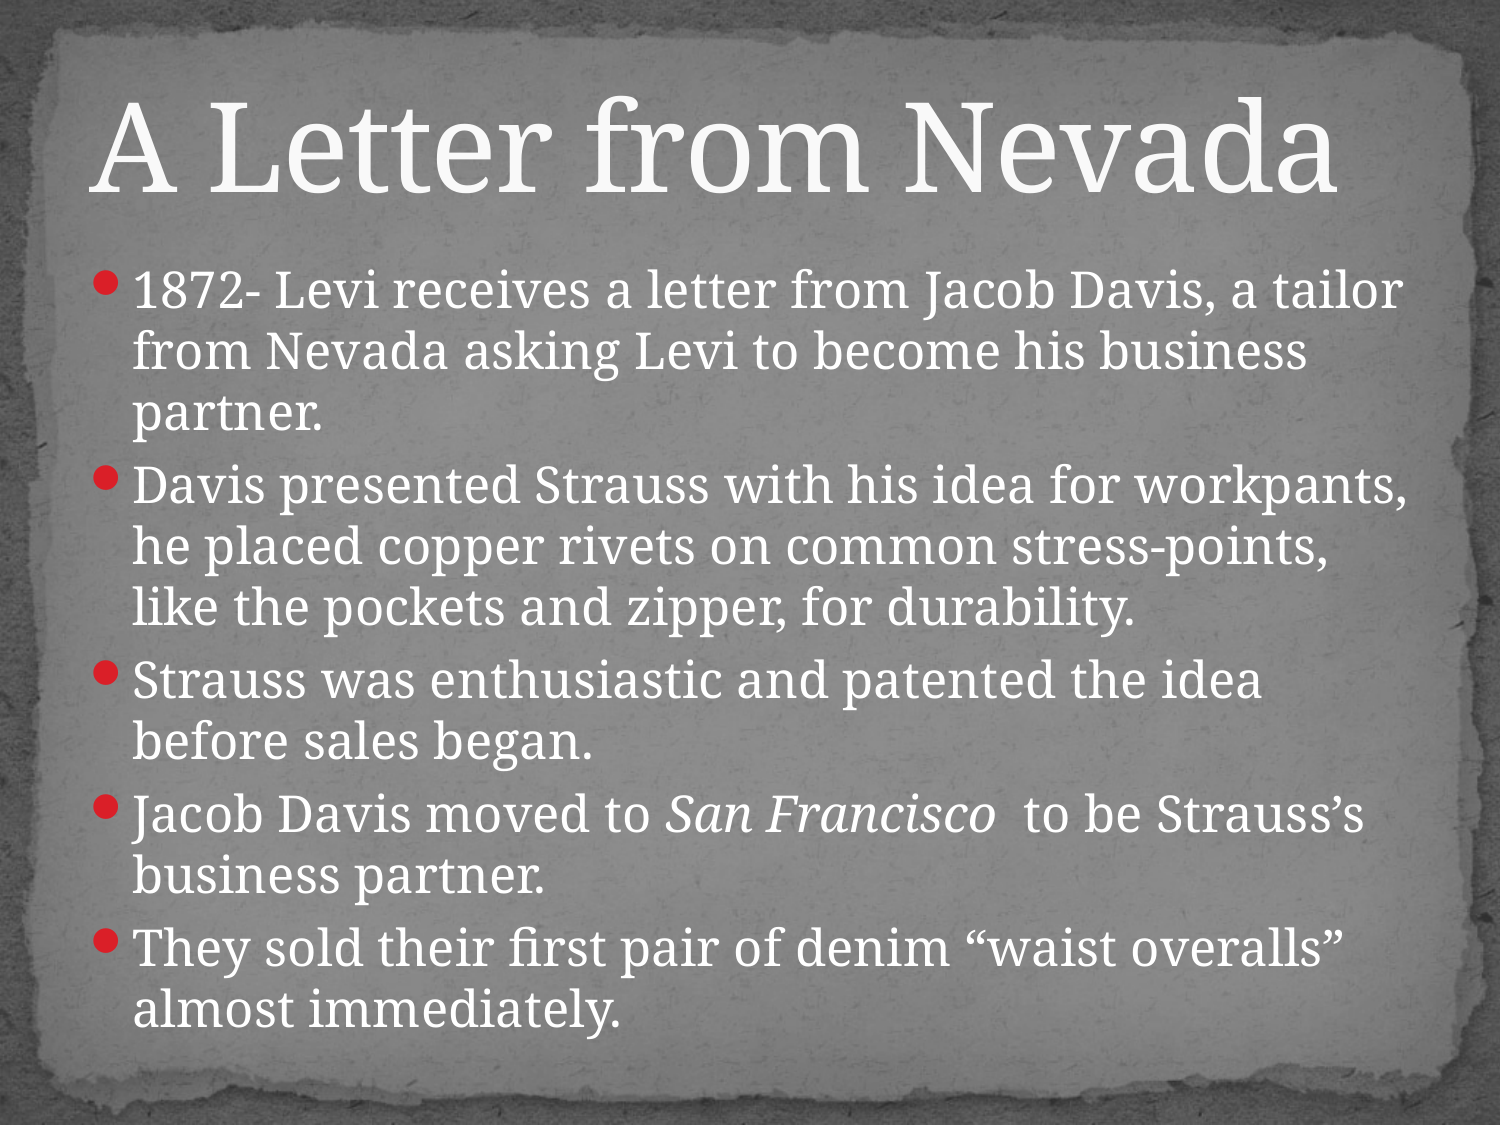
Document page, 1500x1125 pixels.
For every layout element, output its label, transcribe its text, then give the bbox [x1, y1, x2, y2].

title A Letter from Nevada [74, 24, 1425, 225]
list 1872- Levi receives a letter from Jacob Davis, a tailor from Nevada asking Levi to become his business partner. Davis presented Strauss with his idea for workpants, he placed copper rivets on common stress-points, like the pockets and zipper, for durability. Strauss was enthusiastic and patented the idea before sales began. Jacob Davis moved to San Francisco to be Strauss’s business partner. They sold their first pair of denim “waist overalls” almost immediately. [75, 249, 1425, 1063]
